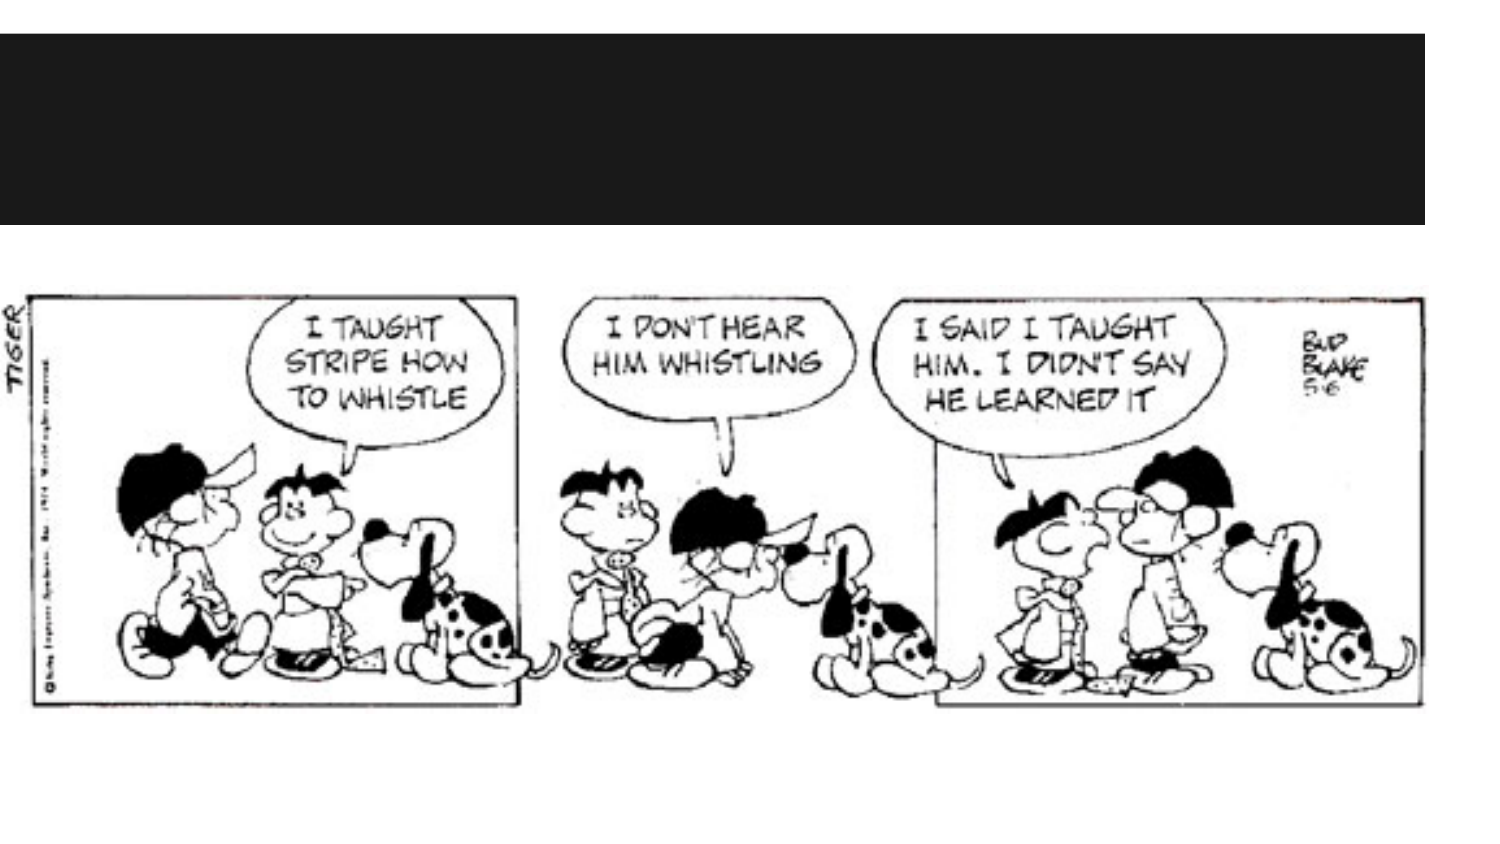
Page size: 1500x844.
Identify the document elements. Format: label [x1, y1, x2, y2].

picture [0, 285, 1429, 715]
